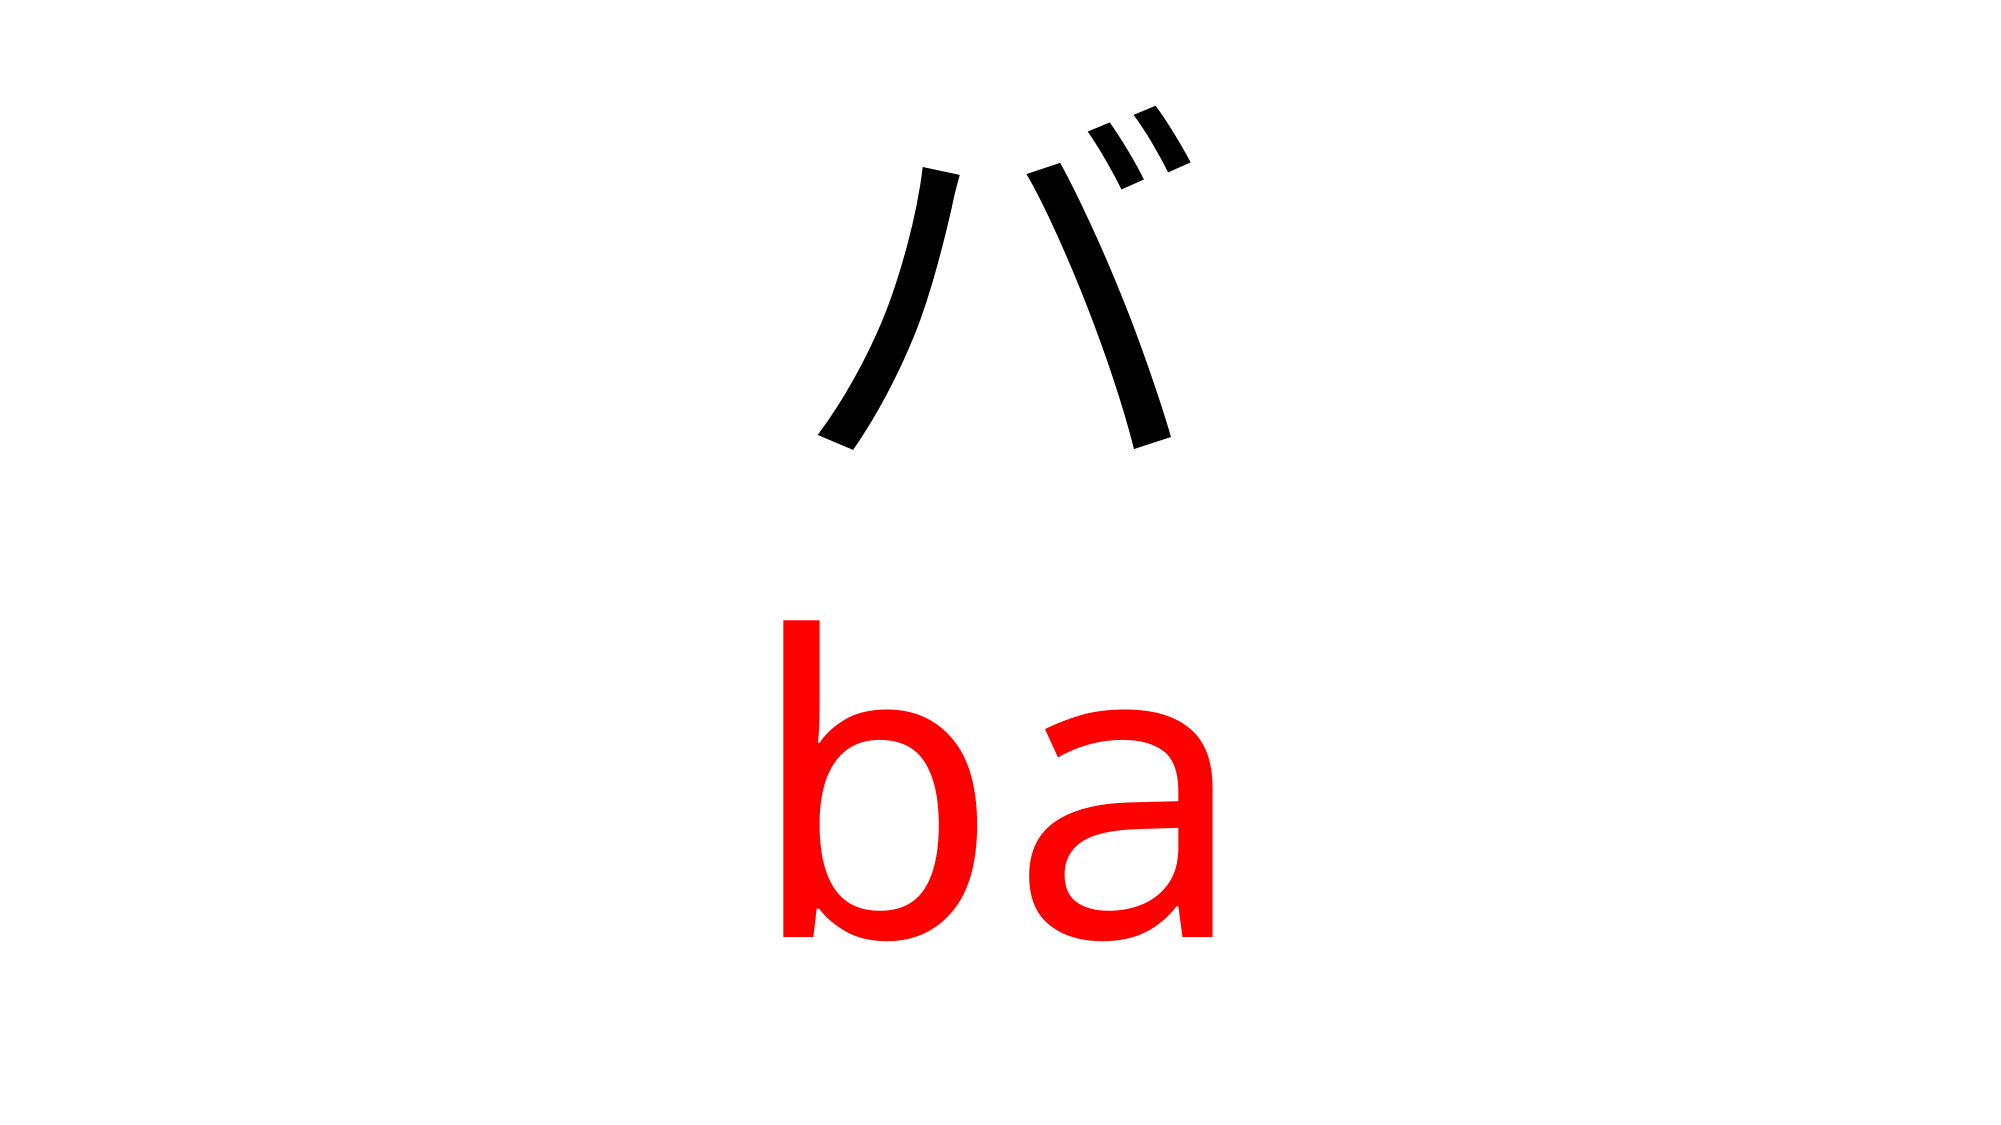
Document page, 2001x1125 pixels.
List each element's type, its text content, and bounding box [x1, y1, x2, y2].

text_box ba [249, 562, 1750, 1036]
title バ [249, 71, 1750, 545]
